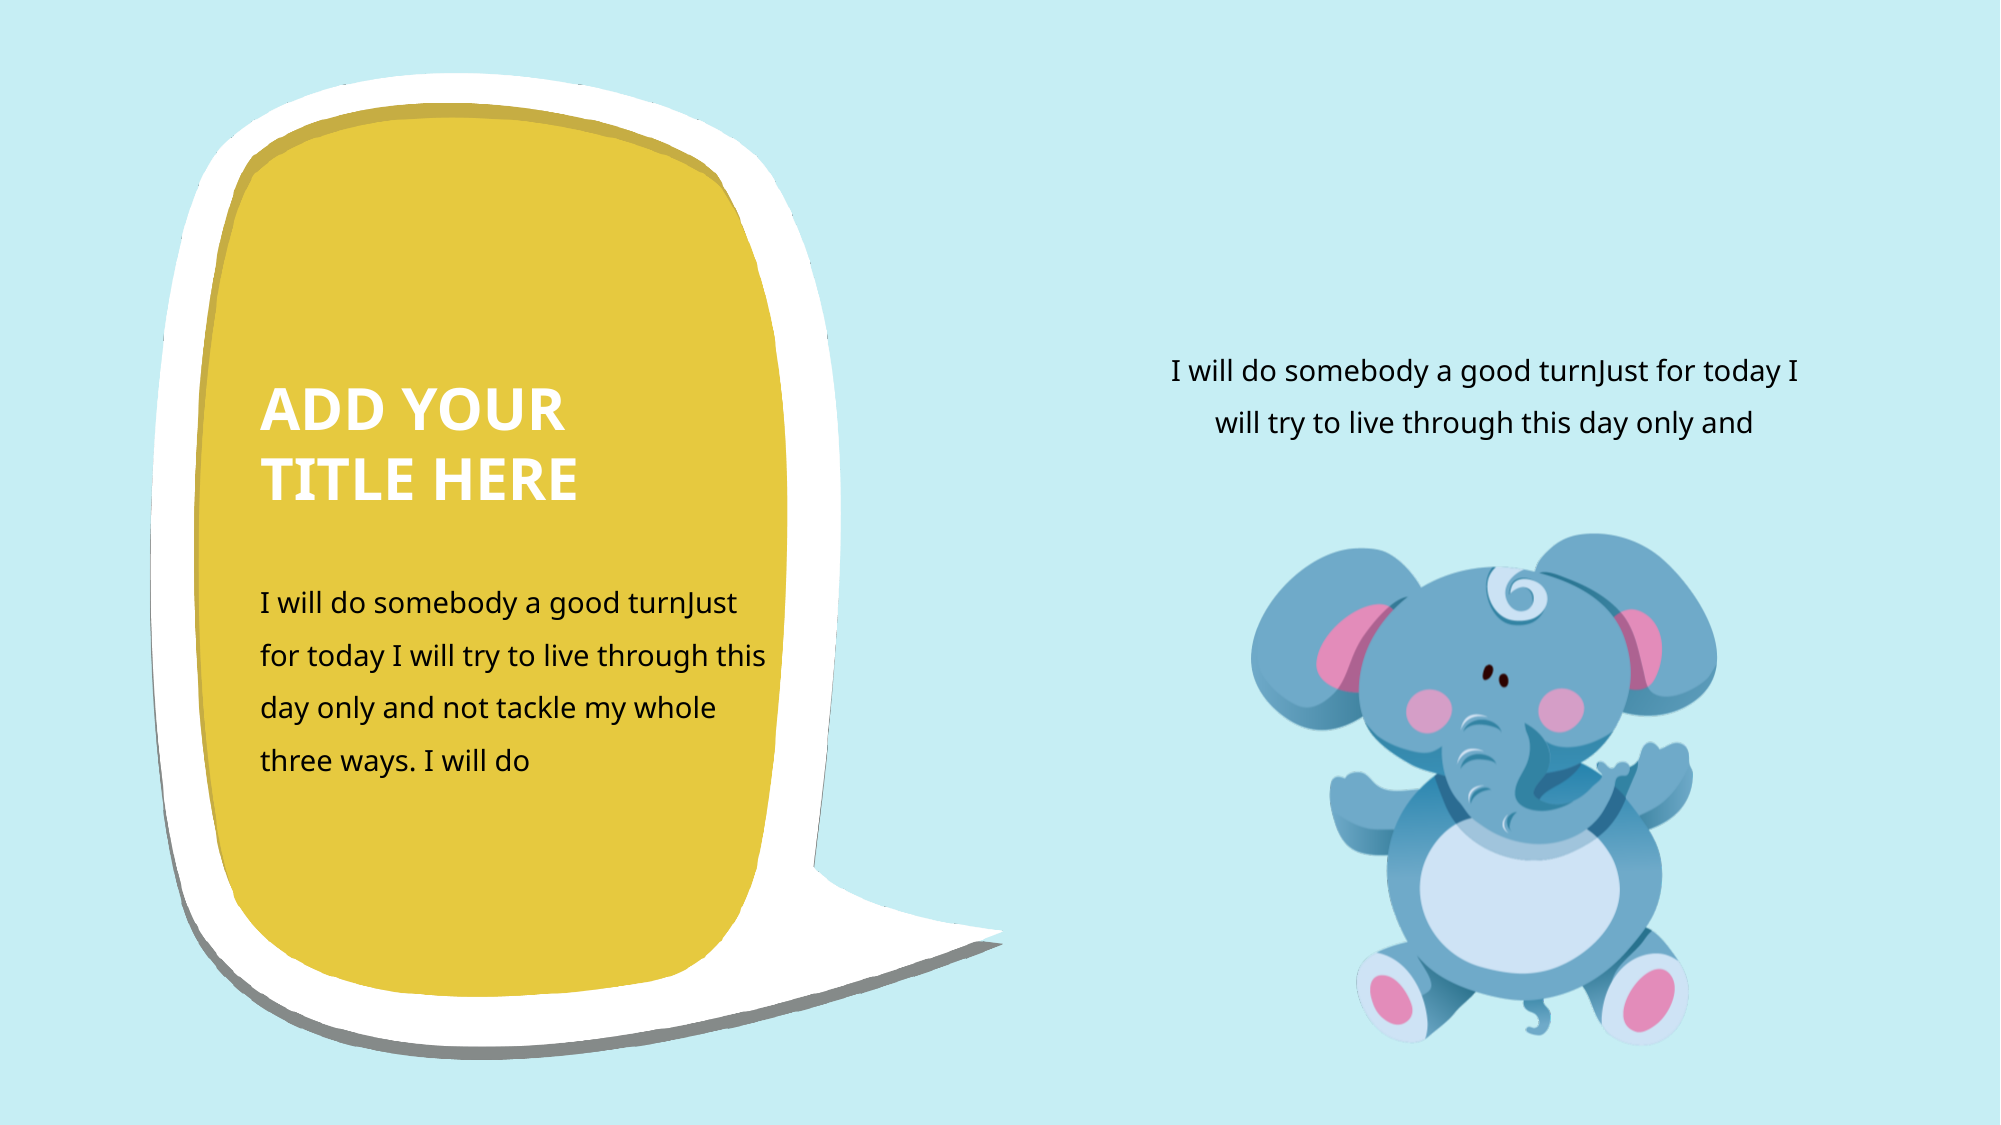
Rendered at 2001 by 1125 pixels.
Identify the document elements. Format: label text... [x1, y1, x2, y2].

picture [82, 0, 1030, 1124]
picture [1242, 518, 1727, 1056]
text_box I will do somebody a good turnJust for today I will try to live through this day only and [1146, 327, 1823, 447]
